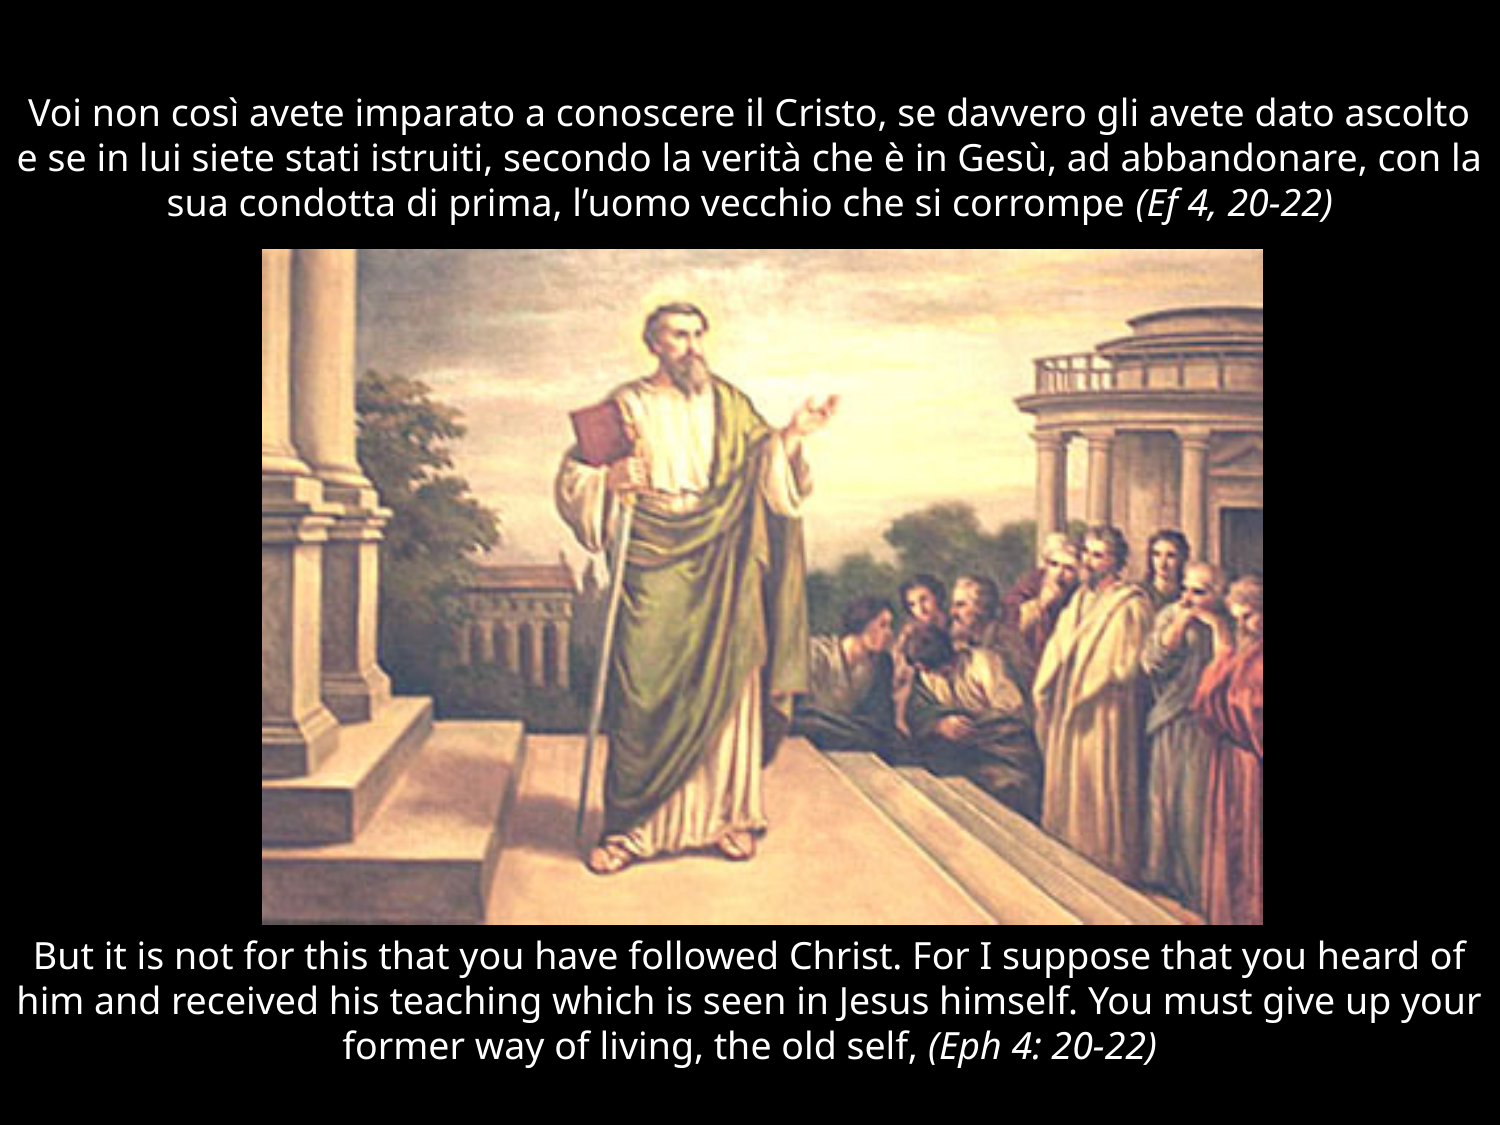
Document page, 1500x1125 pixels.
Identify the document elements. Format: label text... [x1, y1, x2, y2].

picture [262, 249, 1263, 925]
title Voi non così avete imparato a conoscere il Cristo, se davvero gli avete dato ascolto e se in lui siete stati istruiti, secondo la verità che è in Gesù, ad abbandonare, con la sua condotta di prima, l’uomo vecchio che si corrompe (Ef 4, 20-22) [0, 87, 1500, 225]
text_box But it is not for this that you have followed Christ. For I suppose that you heard of him and received his teaching which is seen in Jesus himself. You must give up your former way of living, the old self, (Eph 4: 20-22) [0, 924, 1500, 1075]
